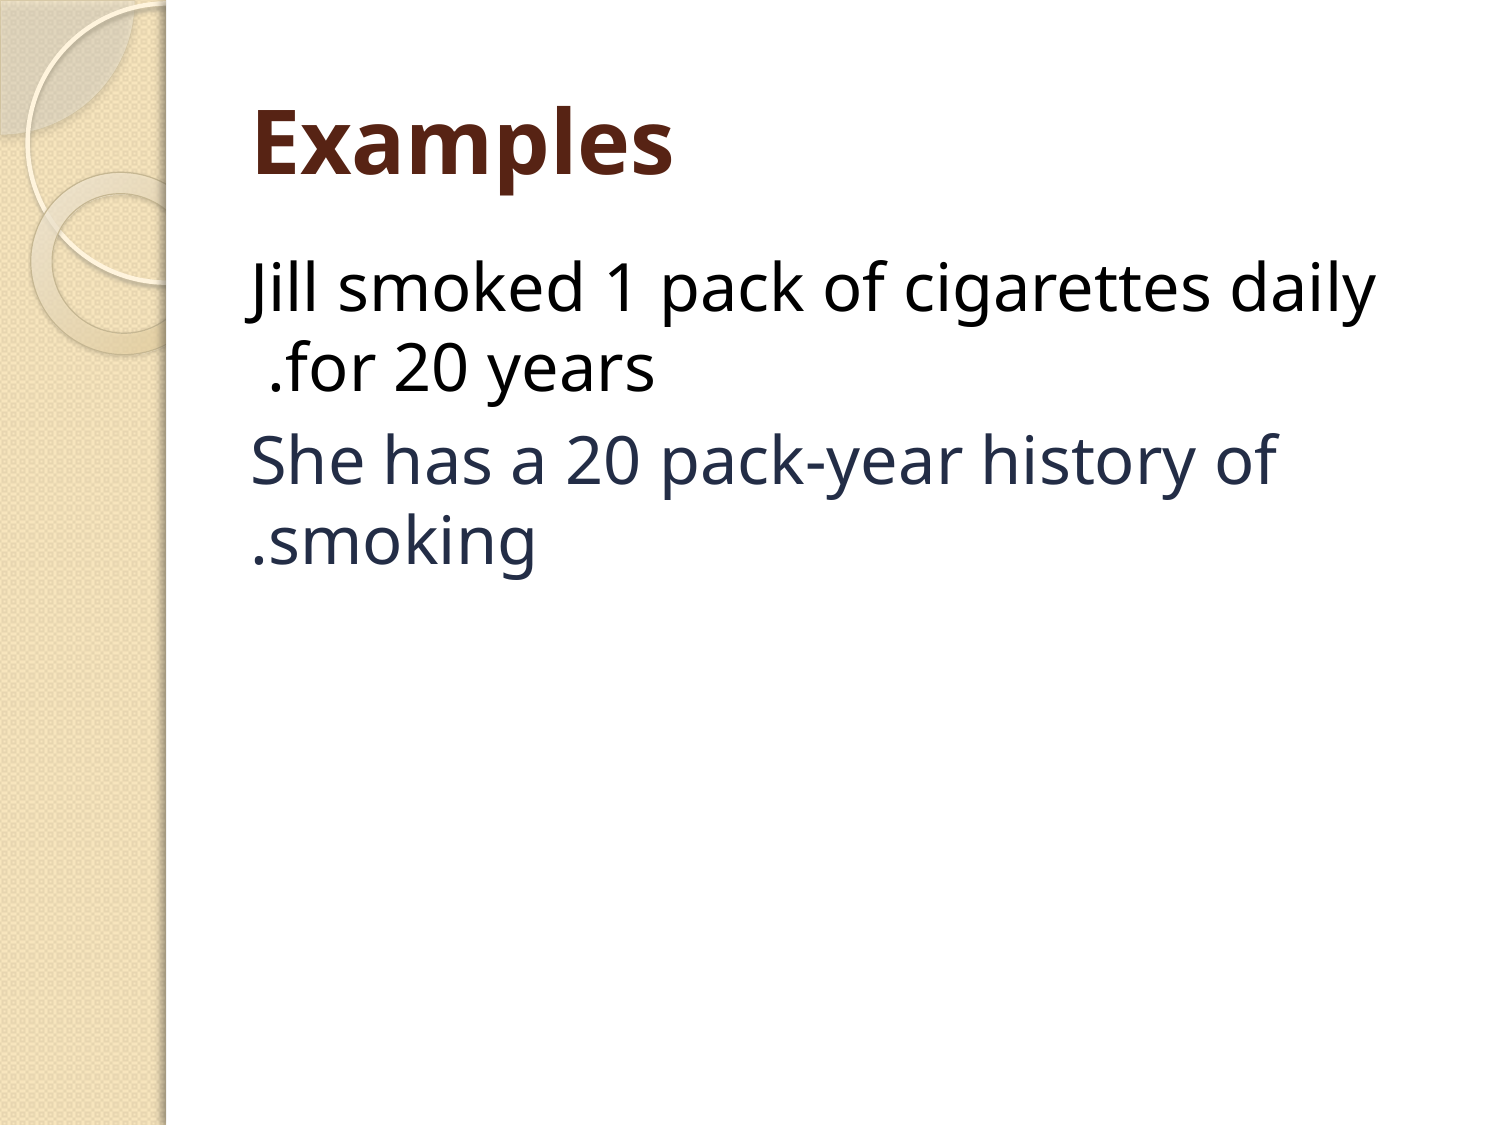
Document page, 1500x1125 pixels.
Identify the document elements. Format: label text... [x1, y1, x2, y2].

list Jill smoked 1 pack of cigarettes daily for 20 years. She has a 20 pack-year history of smoking. [235, 237, 1466, 1025]
title Examples [235, 45, 1466, 233]
